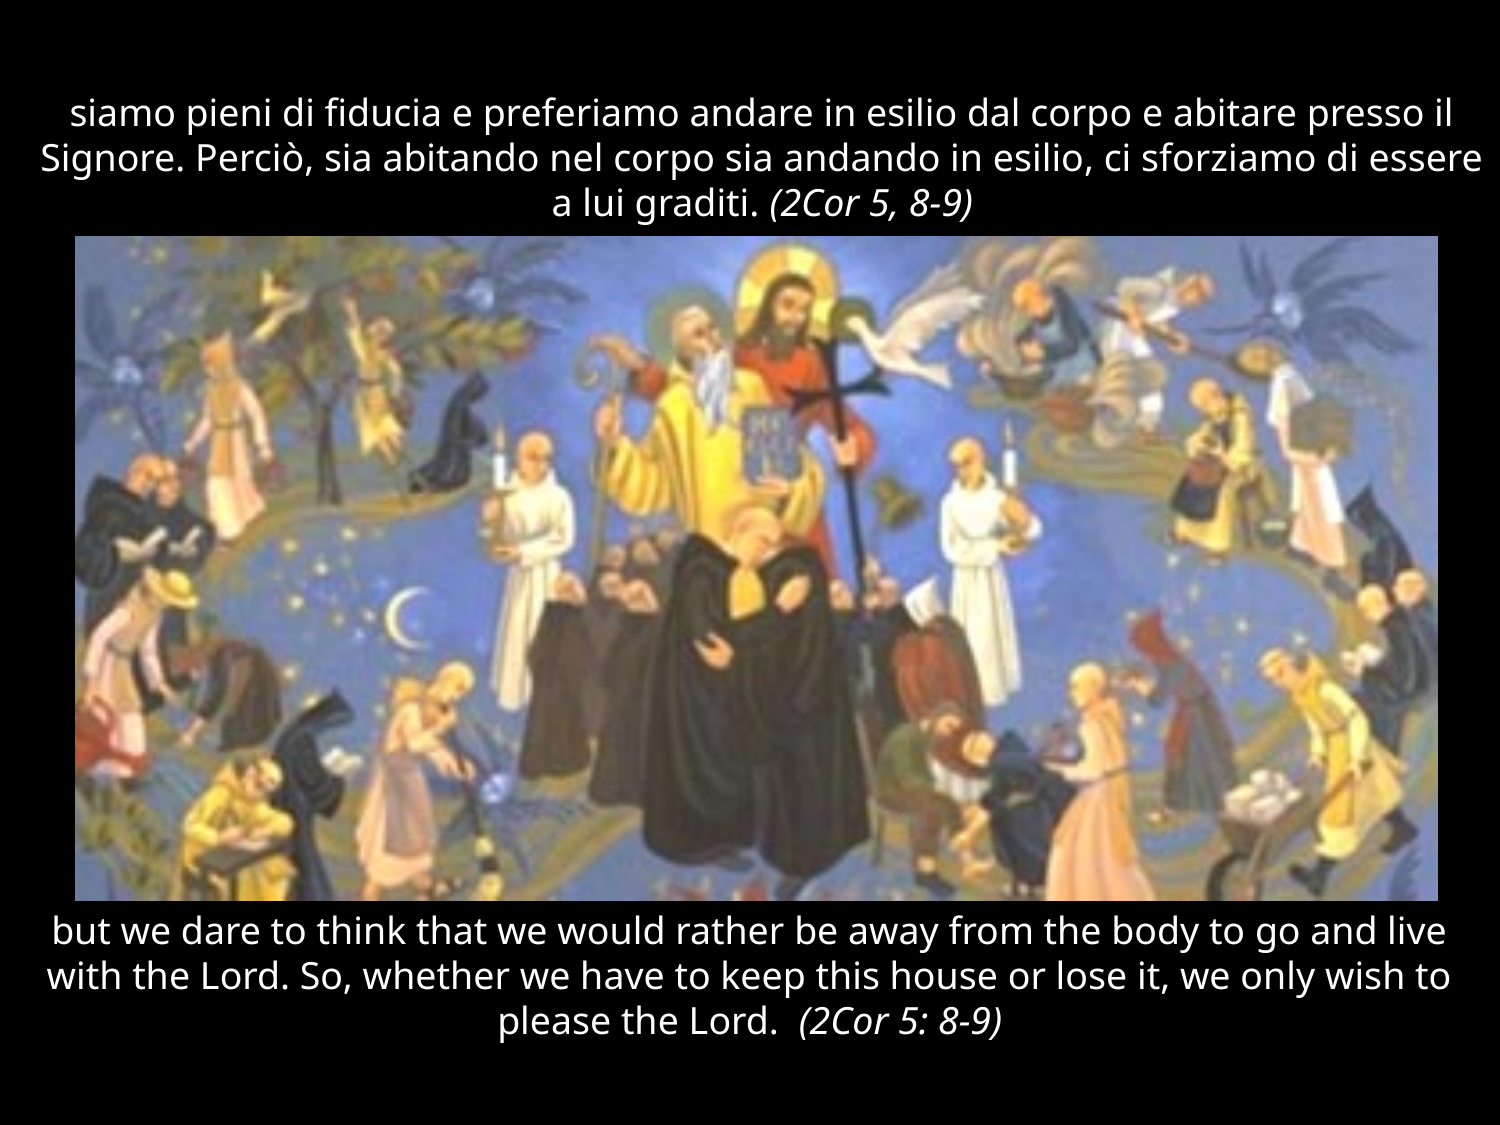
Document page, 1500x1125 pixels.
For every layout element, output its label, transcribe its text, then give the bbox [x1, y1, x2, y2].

title siamo pieni di fiducia e preferiamo andare in esilio dal corpo e abitare presso il Signore. Perciò, sia abitando nel corpo sia andando in esilio, ci sforziamo di essere a lui graditi. (2Cor 5, 8-9) [24, 87, 1500, 225]
picture [74, 236, 1438, 901]
text_box but we dare to think that we would rather be away from the body to go and live with the Lord. So, whether we have to keep this house or lose it, we only wish to please the Lord. (2Cor 5: 8-9) [0, 899, 1500, 1050]
